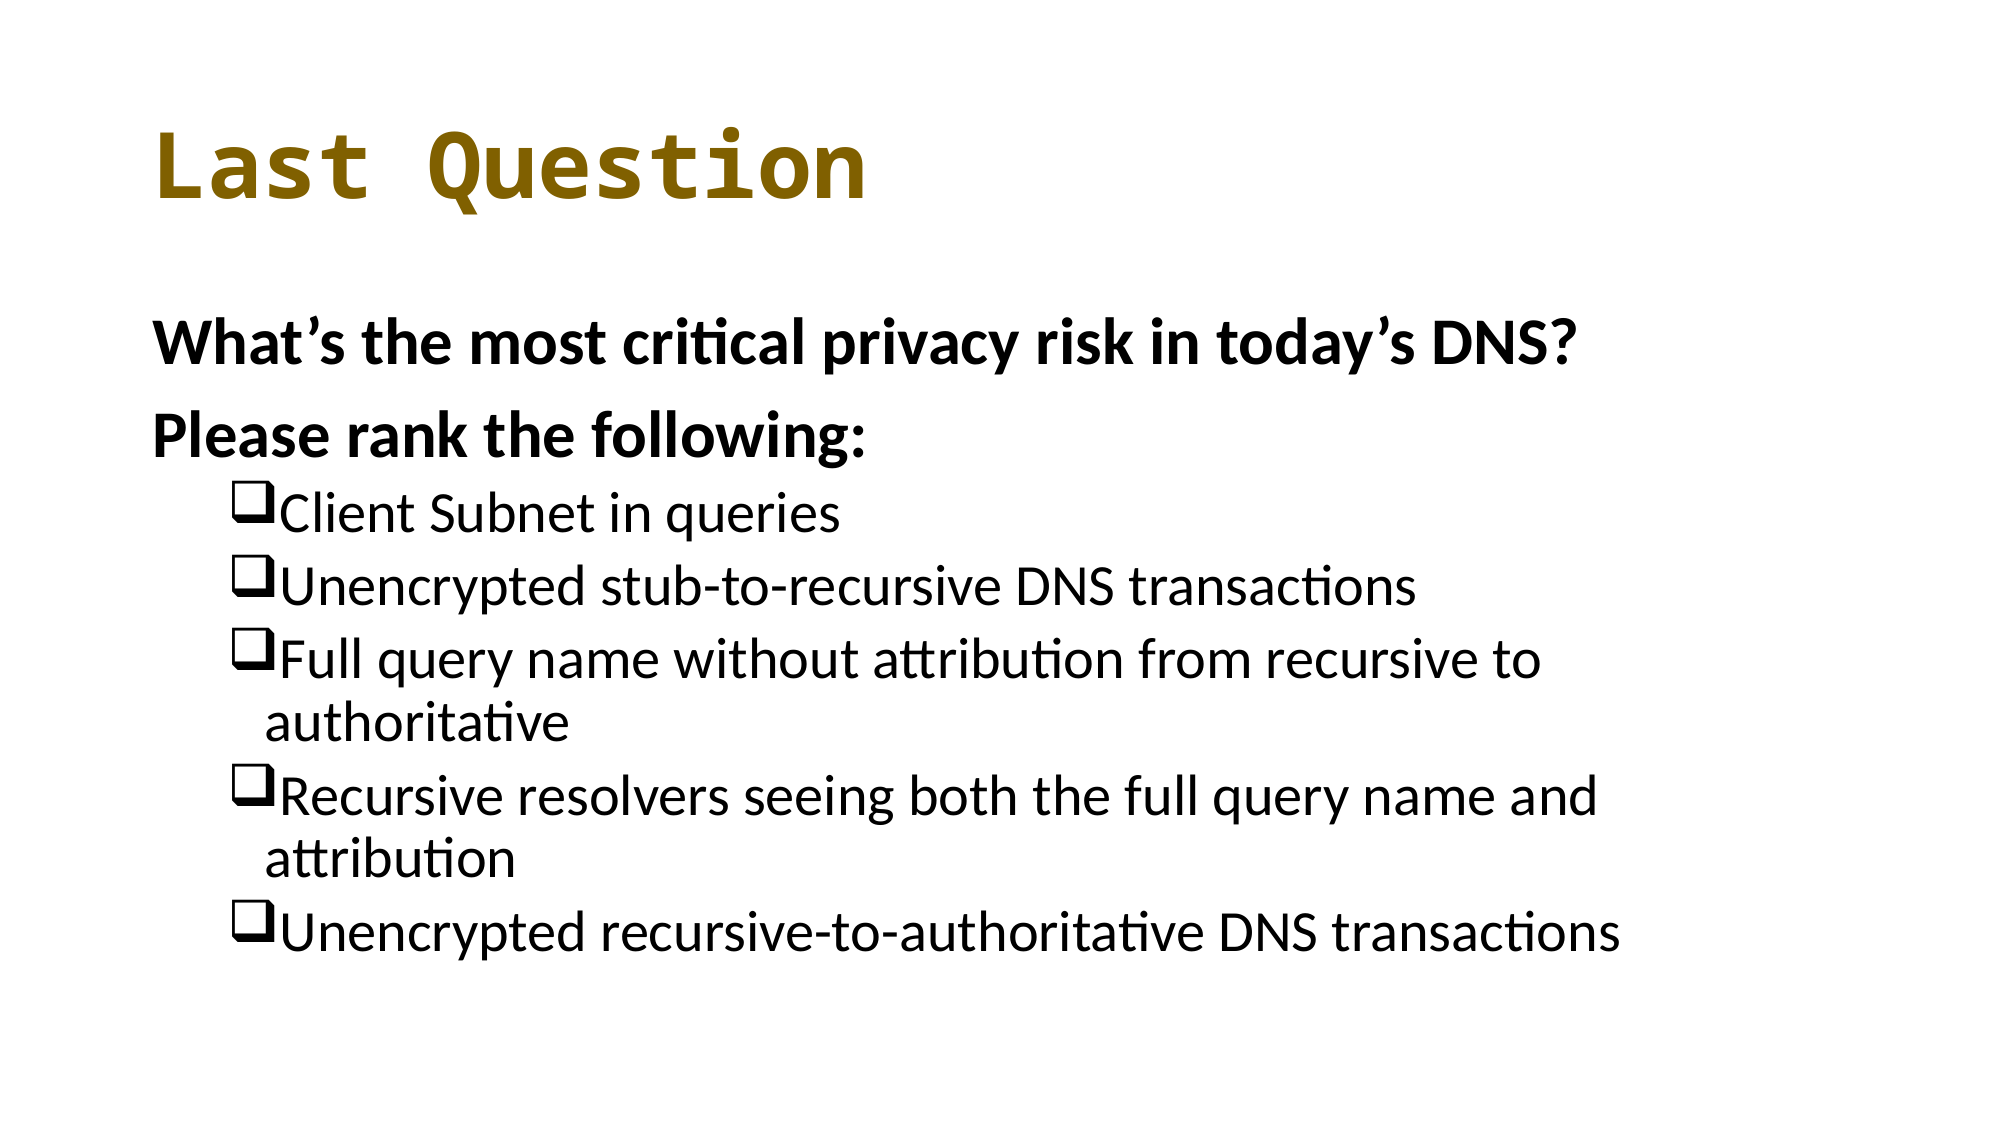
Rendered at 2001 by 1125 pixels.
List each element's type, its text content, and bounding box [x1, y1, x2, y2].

list What’s the most critical privacy risk in today’s DNS? Please rank the following: Client Subnet in queries Unencrypted stub-to-recursive DNS transactions Full query name without attribution from recursive to authoritative Recursive resolvers seeing both the full query name and attribution Unencrypted recursive-to-authoritative DNS transactions [137, 299, 1863, 1014]
title Last Question [137, 59, 1863, 278]
